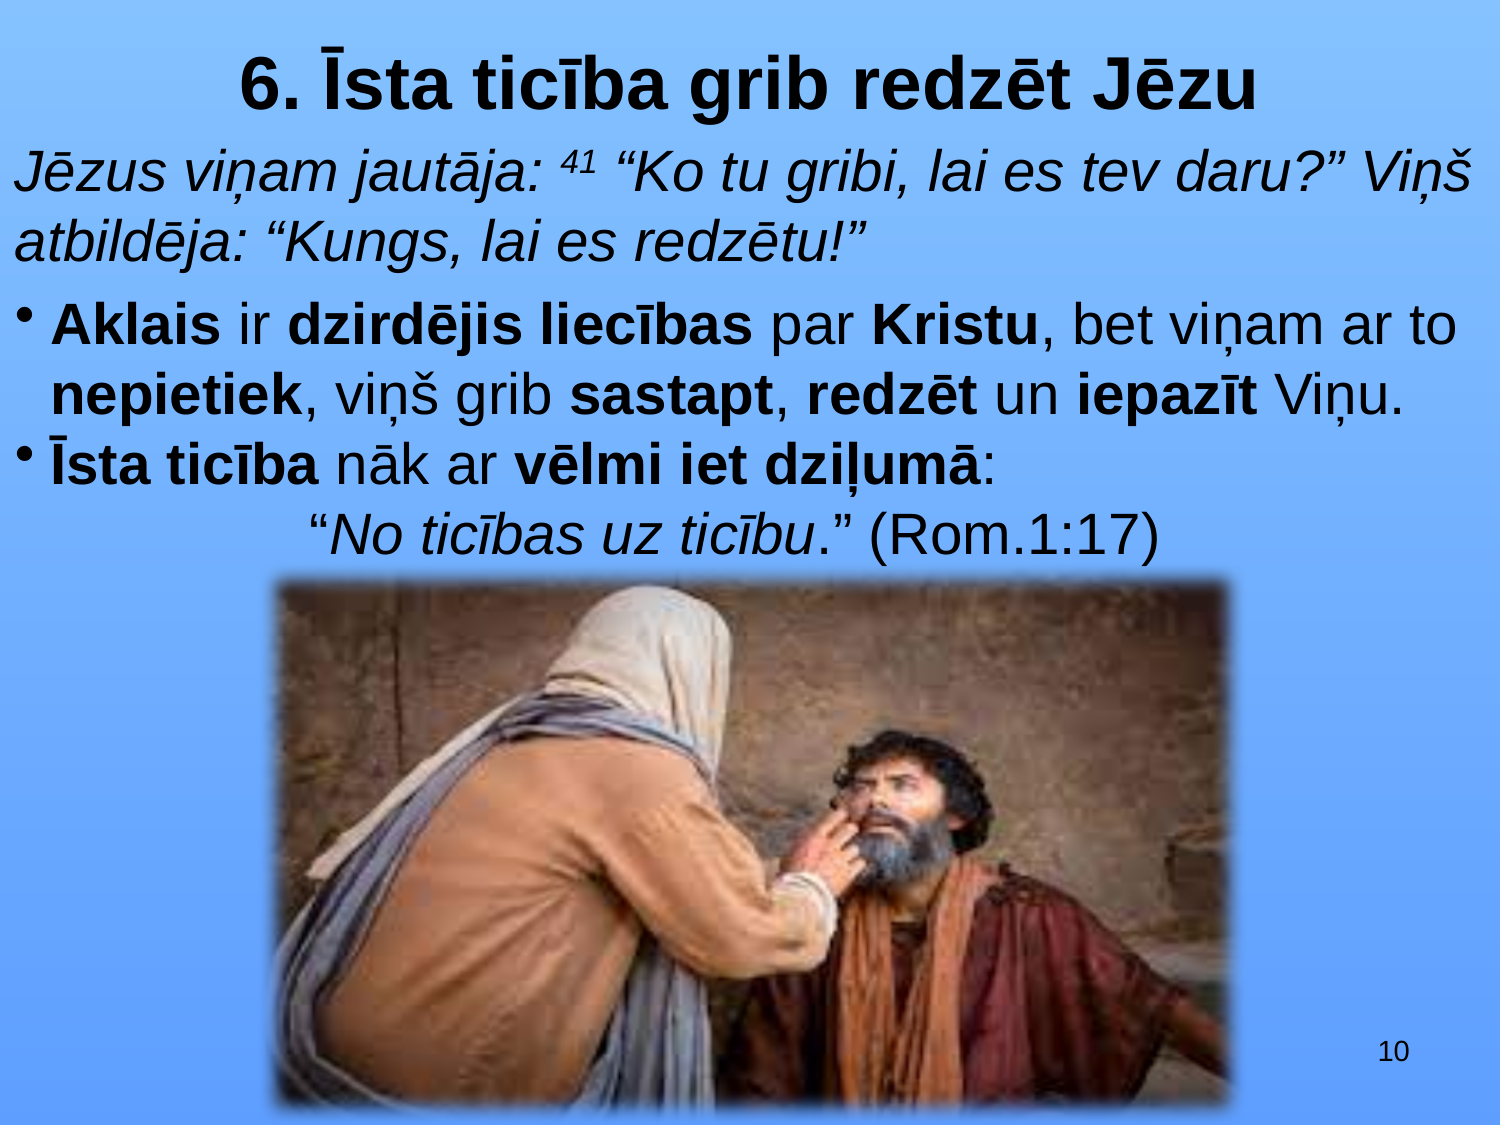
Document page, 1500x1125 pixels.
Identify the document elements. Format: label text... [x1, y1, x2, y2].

picture [258, 562, 1247, 1125]
text_box Aklais ir dzirdējis liecības par Kristu, bet viņam ar to nepietiek, viņš grib sastapt, redzēt un iepazīt Viņu. Īsta ticība nāk ar vēlmi iet dziļumā: “No ticības uz ticību.” (Rom.1:17) [0, 281, 1500, 574]
title 6. Īsta ticība grib redzēt Jēzu [0, 9, 1500, 125]
slide_number 10 [1251, 1024, 1426, 1103]
text_box Jēzus viņam jautāja: 41 “Ko tu gribi, lai es tev daru?” Viņš atbildēja: “Kungs, lai es redzētu!” [0, 125, 1500, 281]
